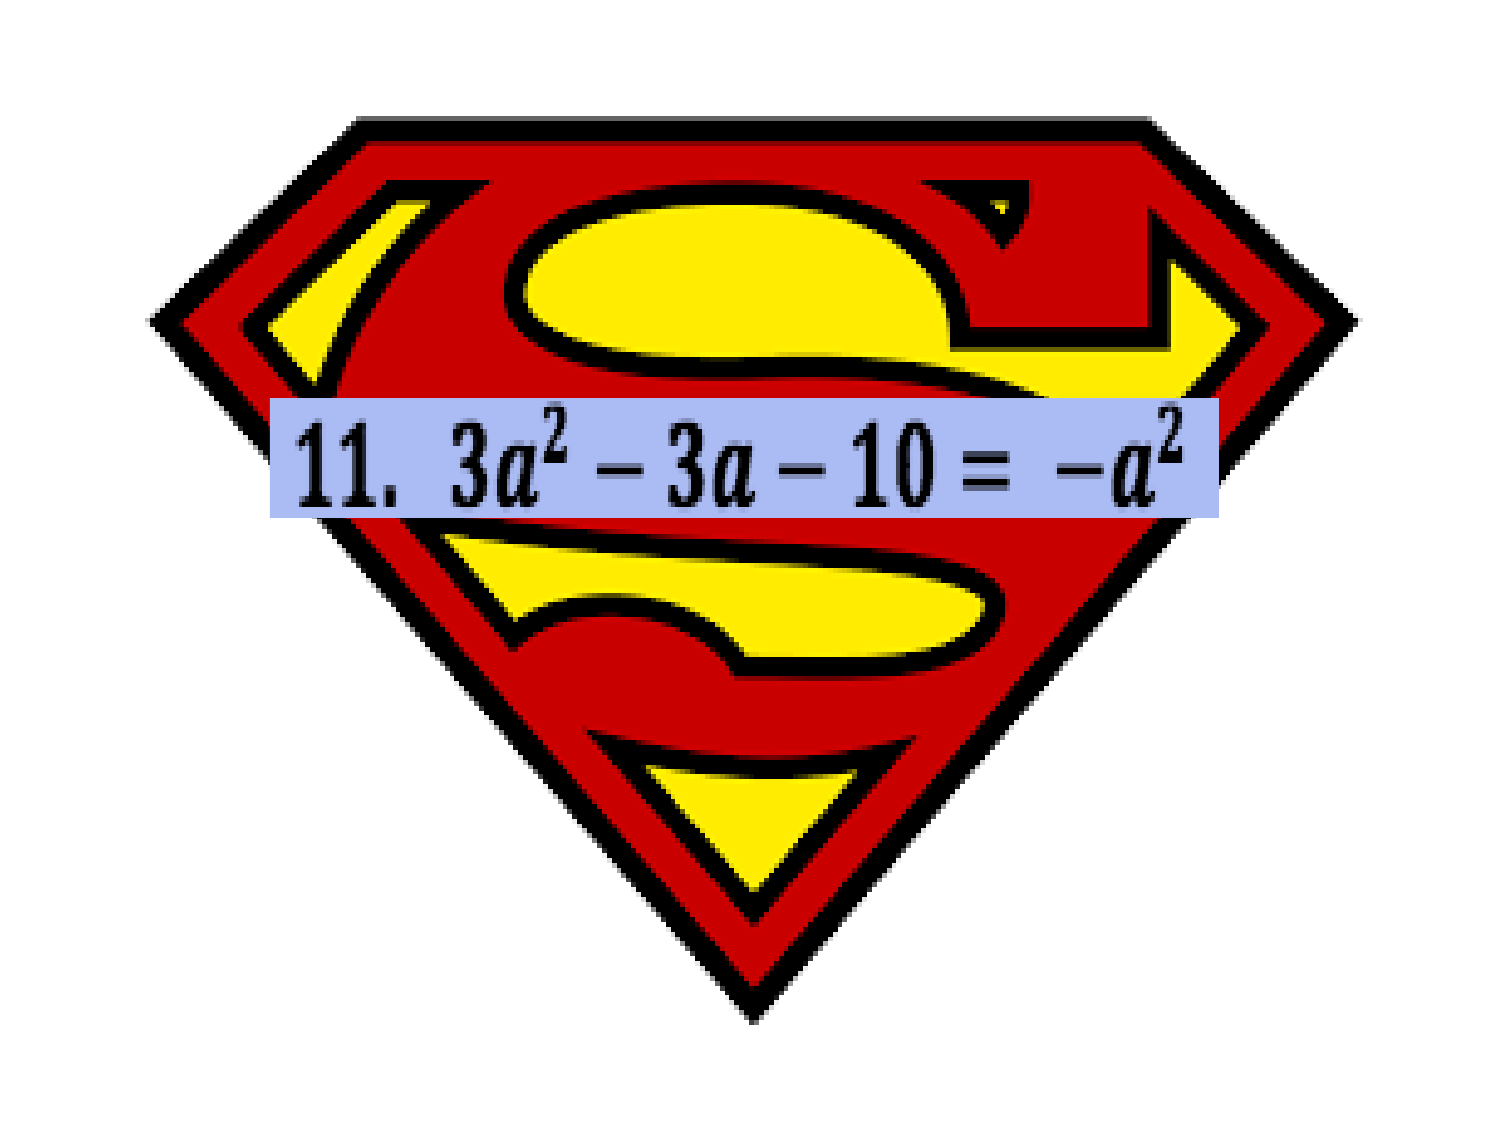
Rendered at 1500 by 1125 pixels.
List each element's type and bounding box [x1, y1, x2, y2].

picture [121, 97, 1393, 1050]
